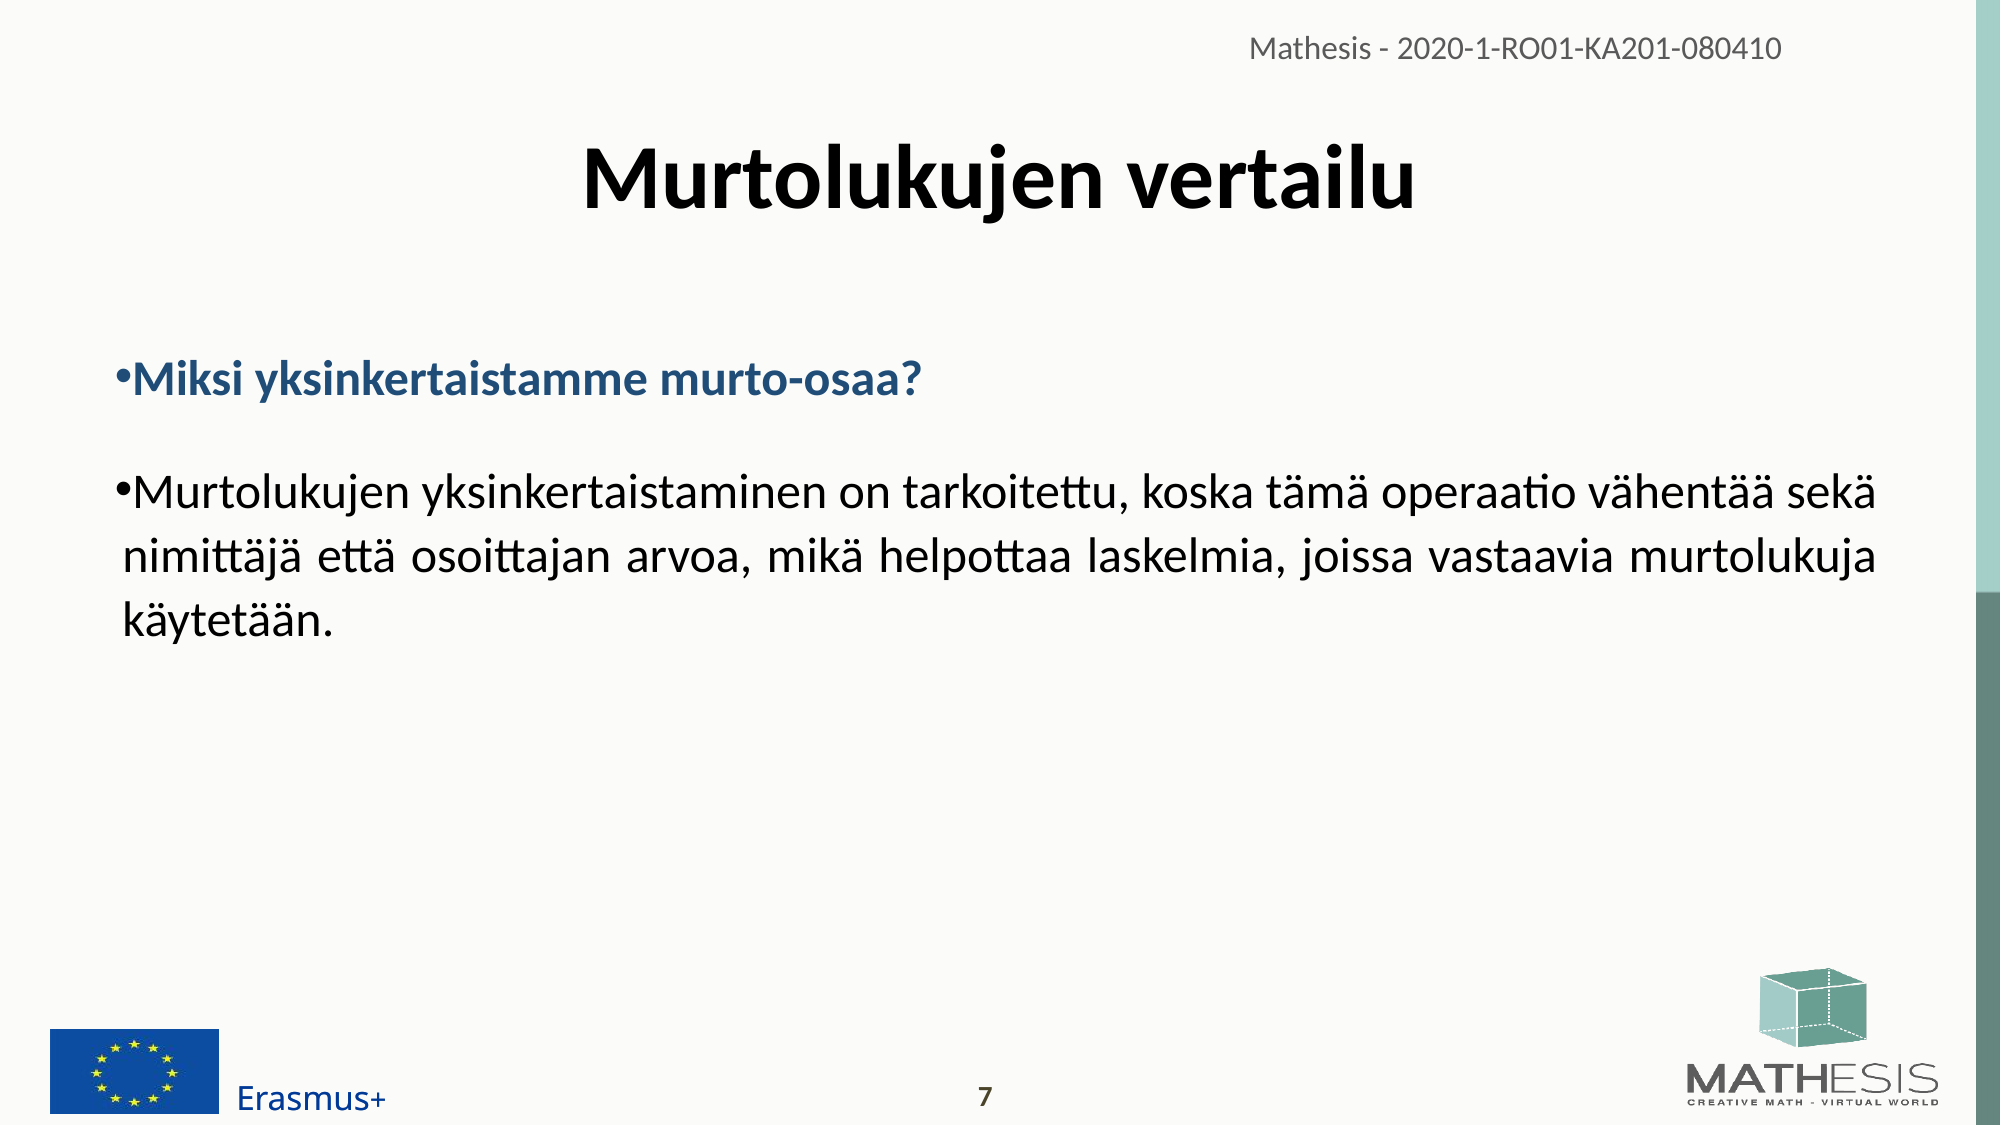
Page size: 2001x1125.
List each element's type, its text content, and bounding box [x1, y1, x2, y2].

list Miksi yksinkertaistamme murto-osaa? Murtolukujen yksinkertaistaminen on tarkoitettu, koska tämä operaatio vähentää sekä nimittäjä että osoittajan arvoa, mikä helpottaa laskelmia, joissa vastaavia murtolukuja käytetään. [99, 334, 1900, 930]
title Murtolukujen vertailu [99, 109, 1900, 298]
picture [50, 1029, 219, 1114]
